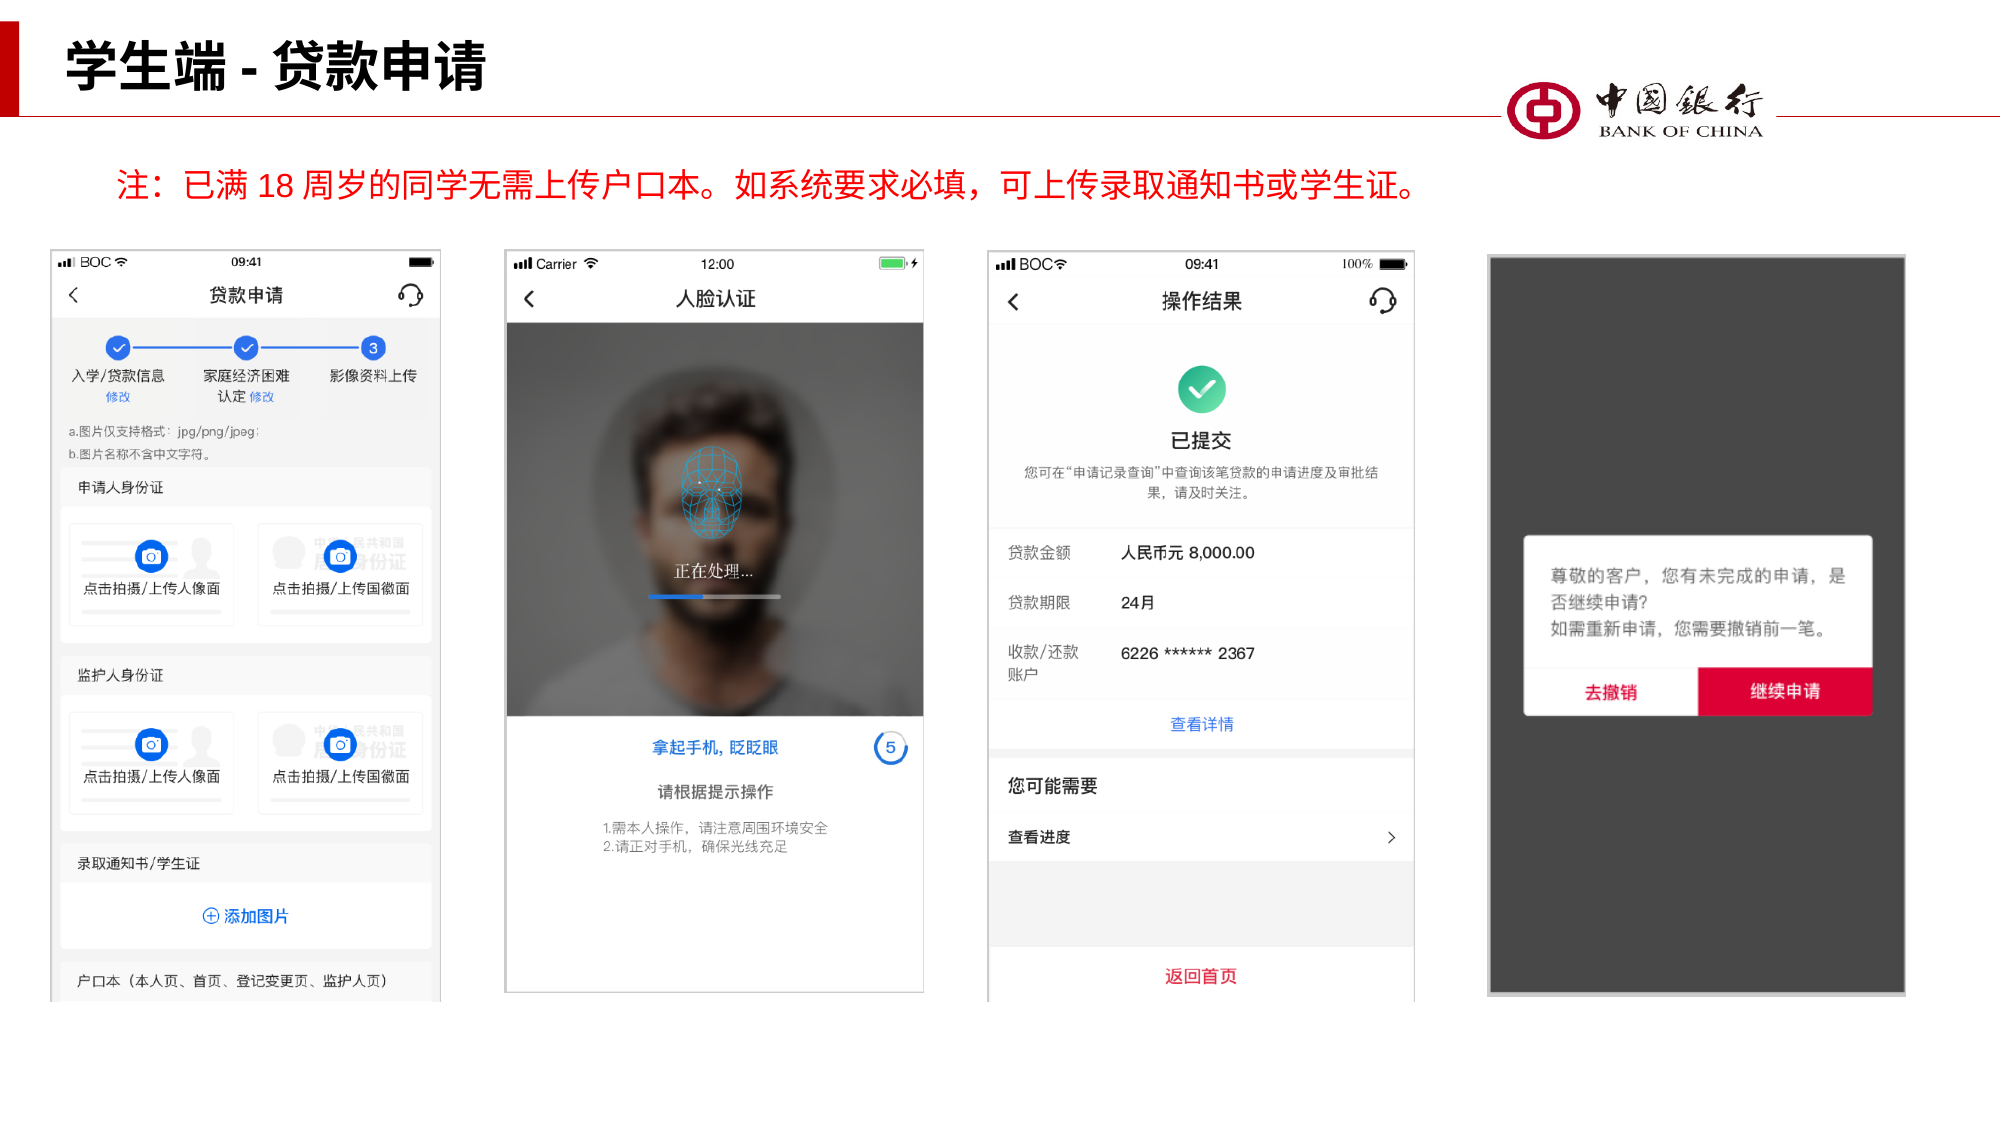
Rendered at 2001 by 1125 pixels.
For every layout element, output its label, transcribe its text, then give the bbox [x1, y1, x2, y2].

text_box 学生端-贷款申请 [50, 24, 1265, 77]
picture [987, 250, 1415, 1002]
picture [1487, 254, 1906, 997]
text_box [0, 77, 2000, 144]
text_box [0, 20, 20, 77]
picture [504, 249, 924, 993]
text_box 注：已满18周岁的同学无需上传户口本。如系统要求必填，可上传录取通知书或学生证。 [101, 156, 1467, 212]
picture [49, 249, 441, 1002]
